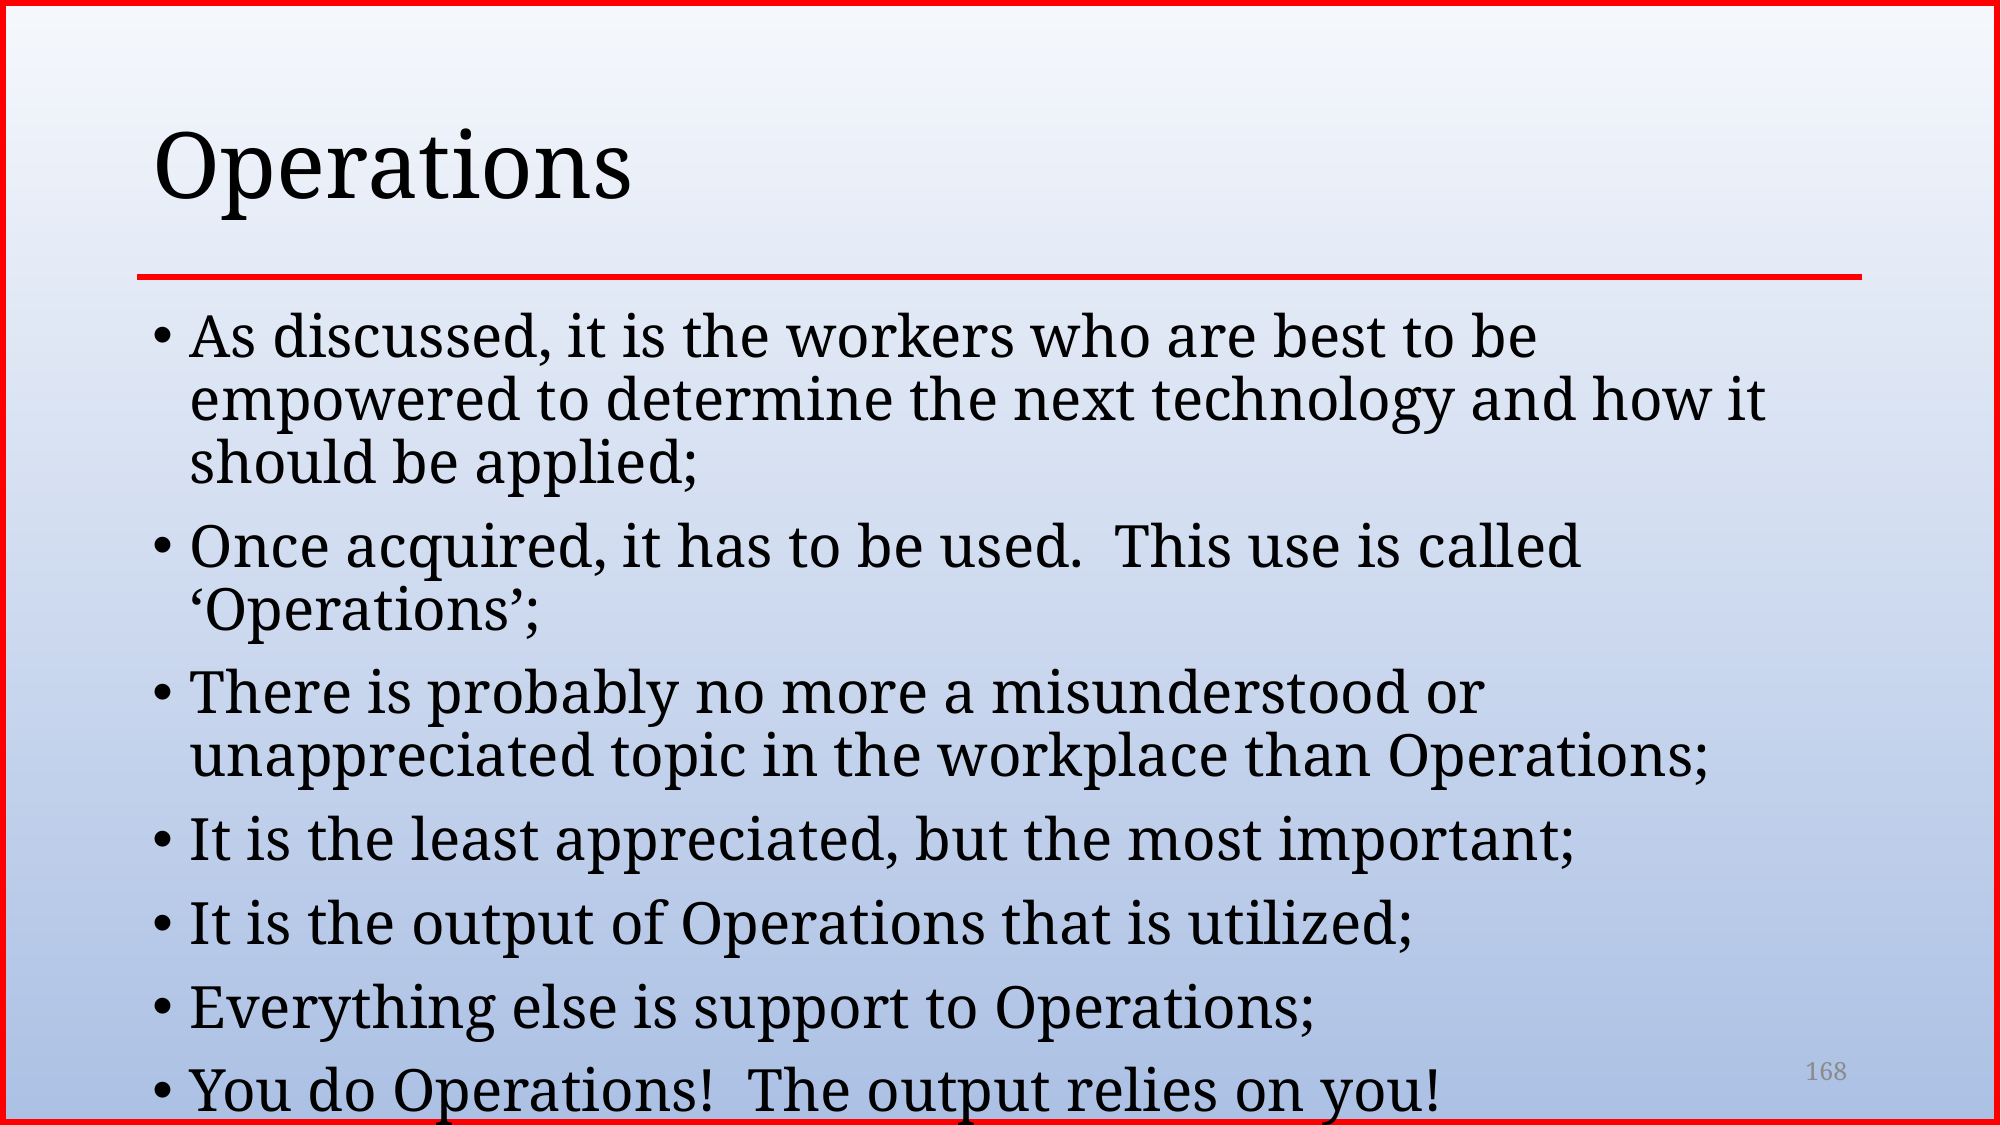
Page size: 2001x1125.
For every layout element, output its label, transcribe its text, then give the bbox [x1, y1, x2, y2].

slide_number 168 [1412, 1042, 1863, 1103]
title Operations [137, 59, 1863, 278]
list As discussed, it is the workers who are best to be empowered to determine the next technology and how it should be applied; Once acquired, it has to be used. This use is called ‘Operations’; There is probably no more a misunderstood or unappreciated topic in the workplace than Operations; It is the least appreciated, but the most important; It is the output of Operations that is utilized; Everything else is support to Operations; You do Operations! The output relies on you! [137, 299, 1863, 1014]
